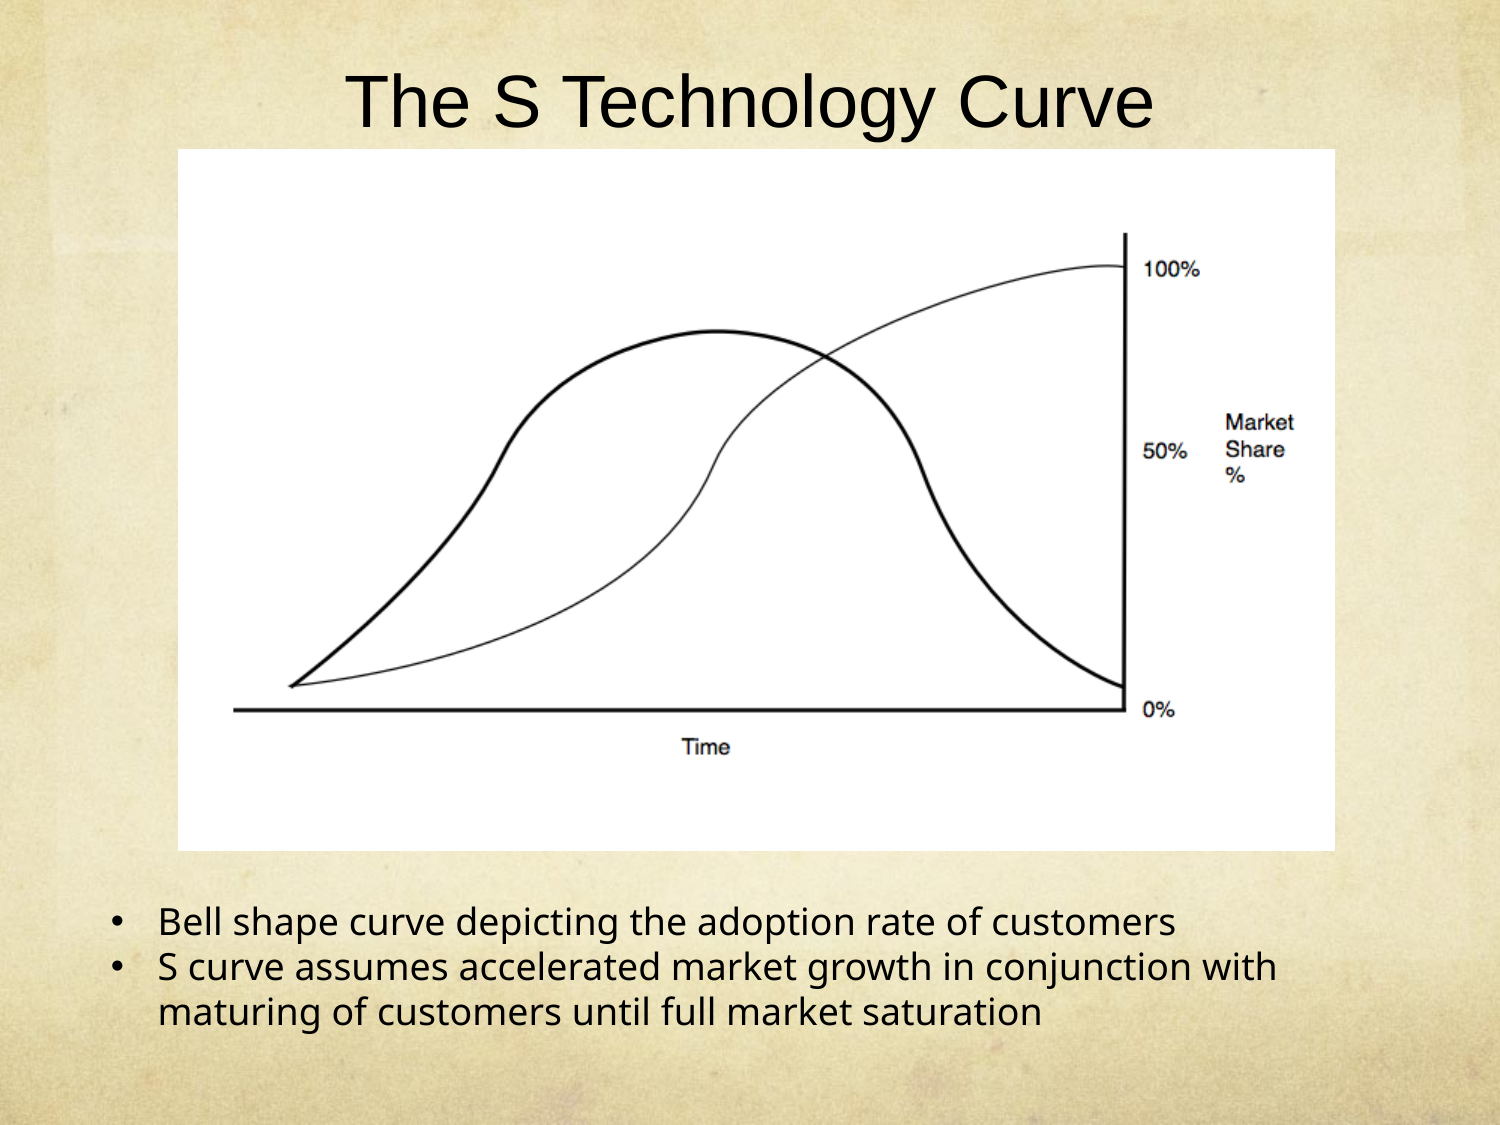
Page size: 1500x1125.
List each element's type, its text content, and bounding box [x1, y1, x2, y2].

text_box Bell shape curve depicting the adoption rate of customers S curve assumes accelerated market growth in conjunction with maturing of customers until full market saturation [96, 890, 1425, 1041]
picture [0, 0, 1500, 1125]
title The S Technology Curve [75, 45, 1425, 150]
